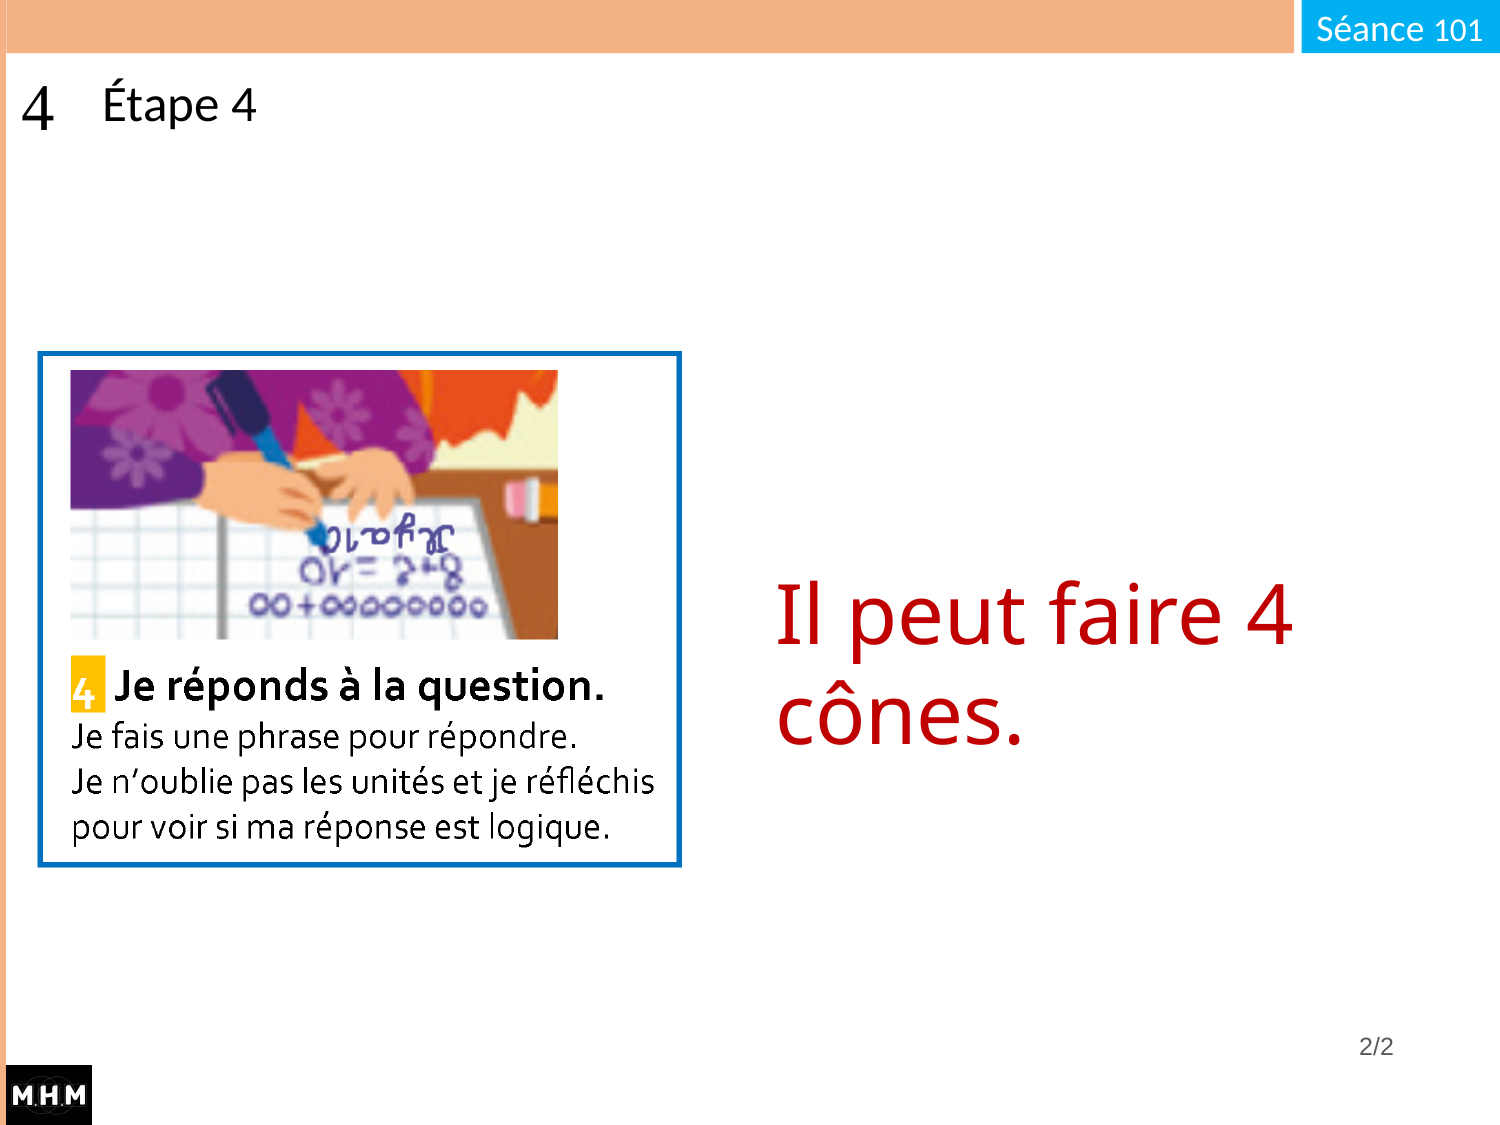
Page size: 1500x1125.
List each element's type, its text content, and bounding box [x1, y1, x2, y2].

picture [6, 1065, 92, 1125]
text_box 2/2 [1339, 1022, 1414, 1068]
title Étape 4 [87, 32, 1382, 140]
text_box Il peut faire 4 cônes. [760, 554, 1478, 769]
picture [34, 350, 684, 869]
